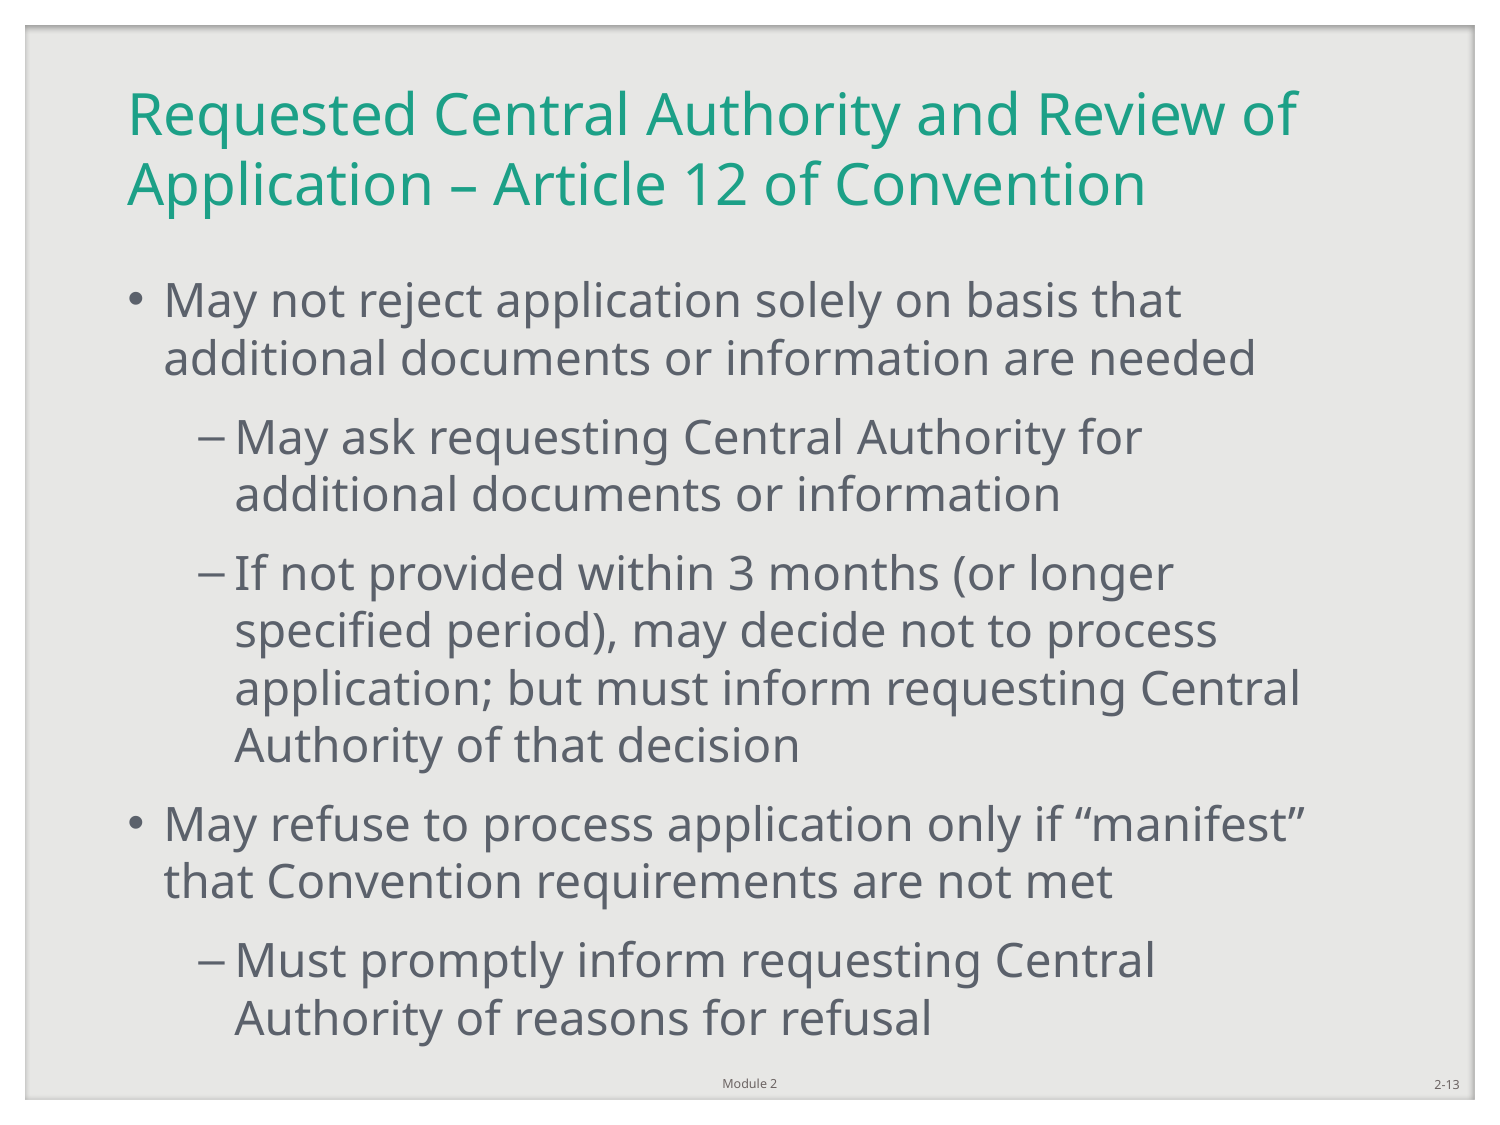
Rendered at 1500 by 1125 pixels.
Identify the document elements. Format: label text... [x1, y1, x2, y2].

title Requested Central Authority and Review of Application – Article 12 of Convention [112, 68, 1388, 225]
list May not reject application solely on basis that additional documents or information are needed May ask requesting Central Authority for additional documents or information If not provided within 3 months (or longer specified period), may decide not to process application; but must inform requesting Central Authority of that decision May refuse to process application only if “manifest” that Convention requirements are not met Must promptly inform requesting Central Authority of reasons for refusal [112, 262, 1388, 1070]
slide_number 2-13 [1125, 1069, 1475, 1100]
footer Module 2 [512, 1069, 988, 1100]
